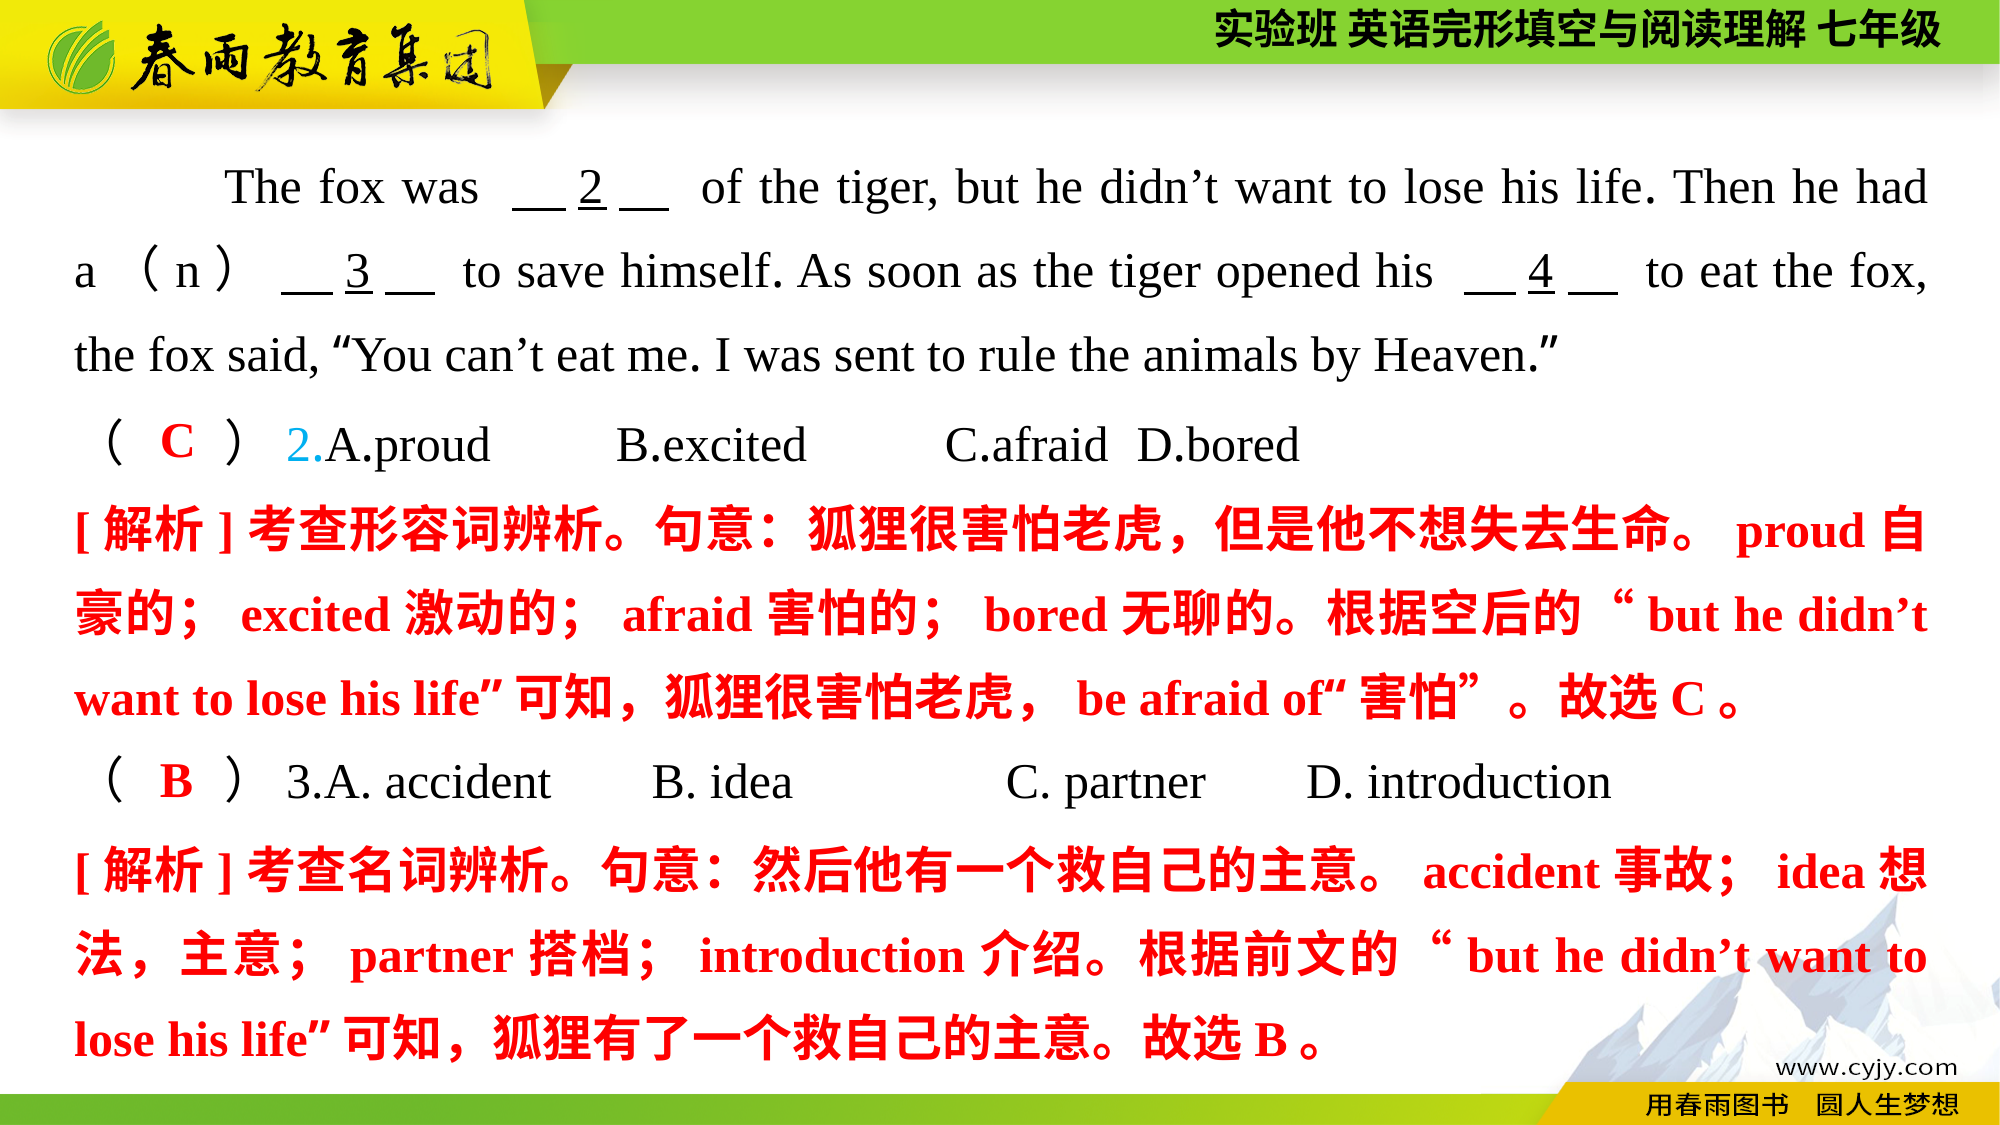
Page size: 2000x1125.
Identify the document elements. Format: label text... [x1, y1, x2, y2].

text_box （ ）3.A. accident B. idea C. partner D. introduction [59, 717, 145, 806]
text_box （ ）2.A.proud B.excited C.afraid D.bored [211, 379, 1944, 466]
text_box （ ）2.A.proud B.excited C.afraid D.bored [59, 379, 145, 466]
text_box [解析]考查名词辨析。句意：然后他有一个救自己的主意。accident事故；idea想法，主意；partner搭档；introduction介绍。根据前文的“but he didn’t want to lose his life”可知，狐狸有了一个救自己的主意。故选B。 [59, 806, 1944, 1074]
picture [0, 0, 2000, 1125]
text_box C [145, 376, 211, 476]
text_box （ ）3.A. accident B. idea C. partner D. introduction [209, 717, 1944, 806]
text_box [解析]考查形容词辨析。句意：狐狸很害怕老虎，但是他不想失去生命。proud自豪的；excited激动的；afraid害怕的；bored无聊的。根据空后的“but he didn’t want to lose his life”可知，狐狸很害怕老虎，be afraid of“害怕”。故选C。 [59, 466, 1944, 717]
list The fox was 2 of the tiger, but he didn’t want to lose his life. Then he had a（n） 3 to save himself. As soon as the tiger opened his 4 to eat the fox, the fox said, “You can’t eat me. I was sent to rule the animals by Heaven.” [59, 122, 1944, 379]
text_box B [145, 715, 209, 815]
